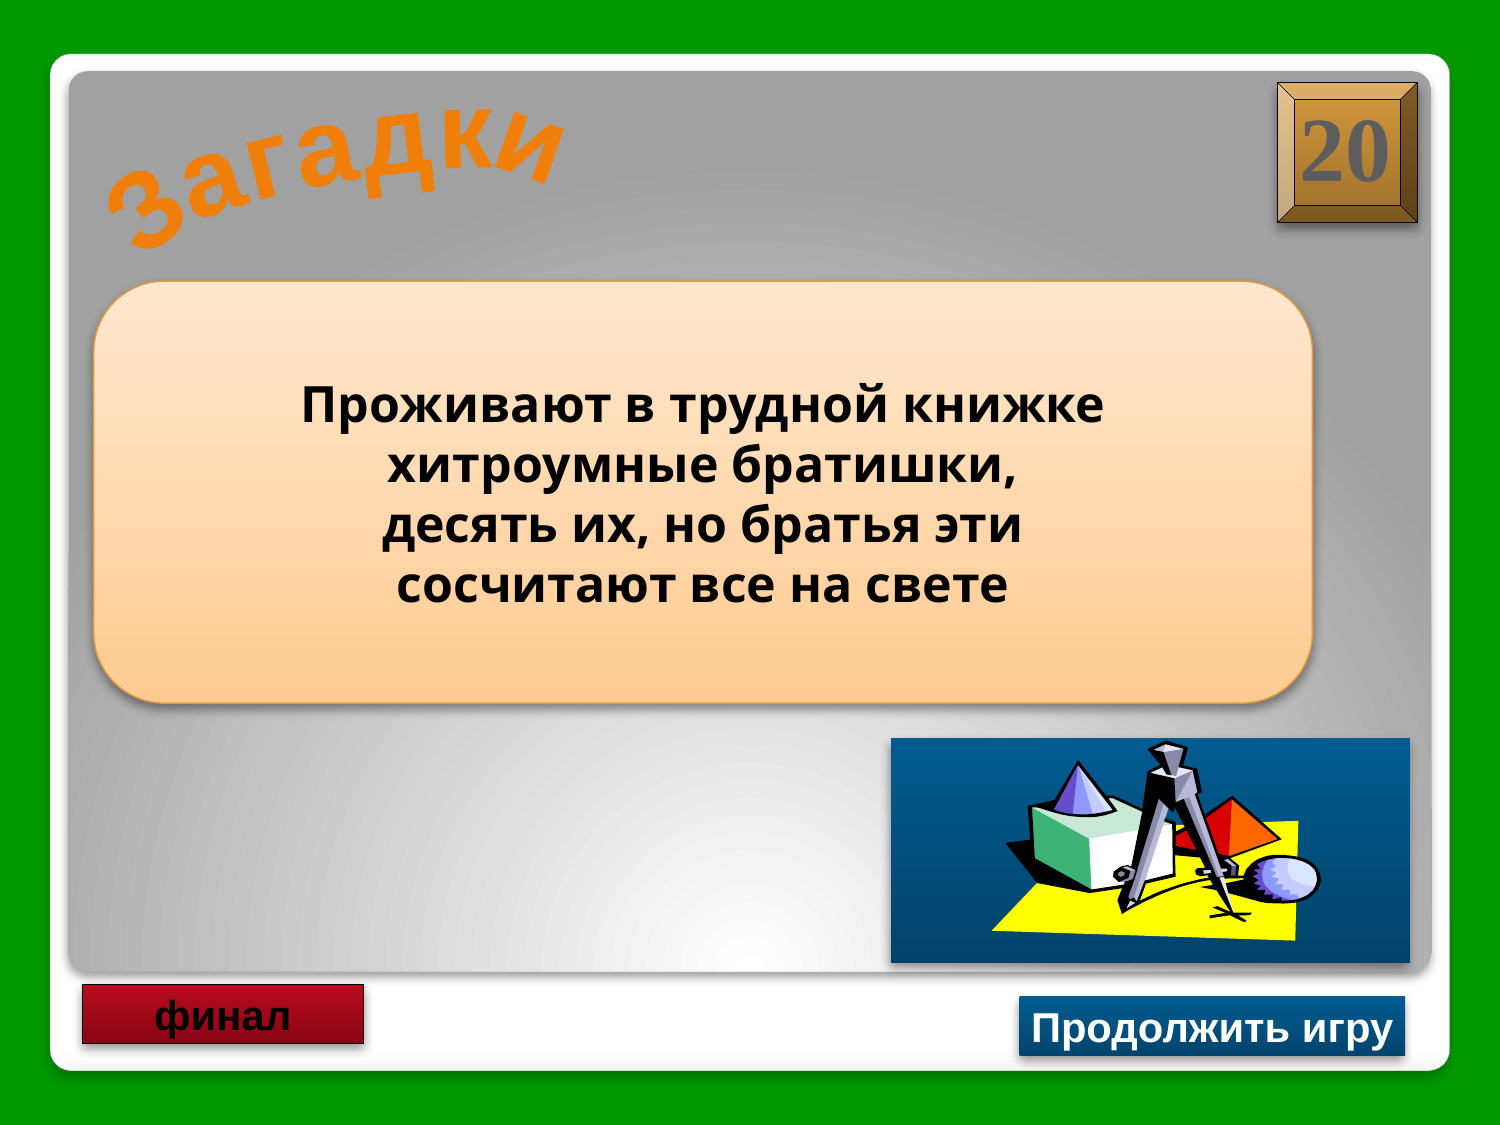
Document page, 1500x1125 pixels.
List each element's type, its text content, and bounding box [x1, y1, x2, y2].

text_box Проживают в трудной книжке хитроумные братишки, десять их, но братья эти сосчитают все на свете [92, 280, 1314, 704]
text_box финал [82, 984, 364, 1044]
text_box Продолжить игру [1019, 996, 1406, 1056]
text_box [1277, 81, 1419, 223]
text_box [890, 738, 1411, 963]
